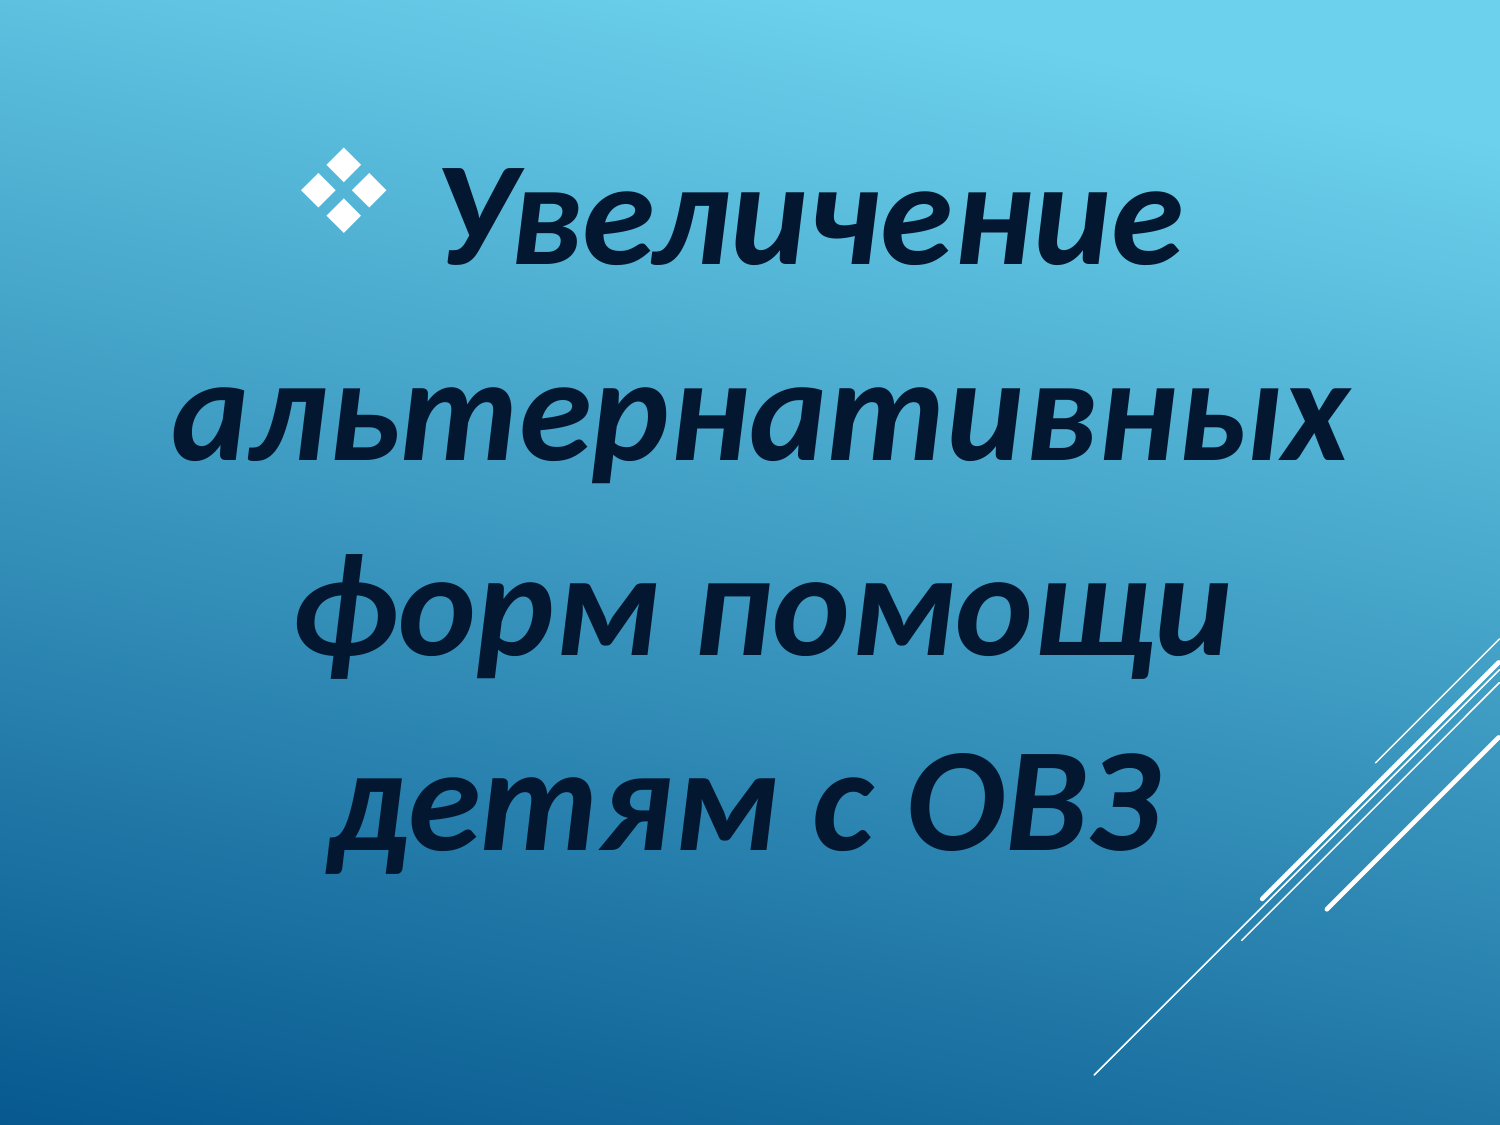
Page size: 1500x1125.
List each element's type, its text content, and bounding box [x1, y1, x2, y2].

list Увеличение альтернативных форм помощи детям с ОВЗ [46, 35, 1430, 1016]
